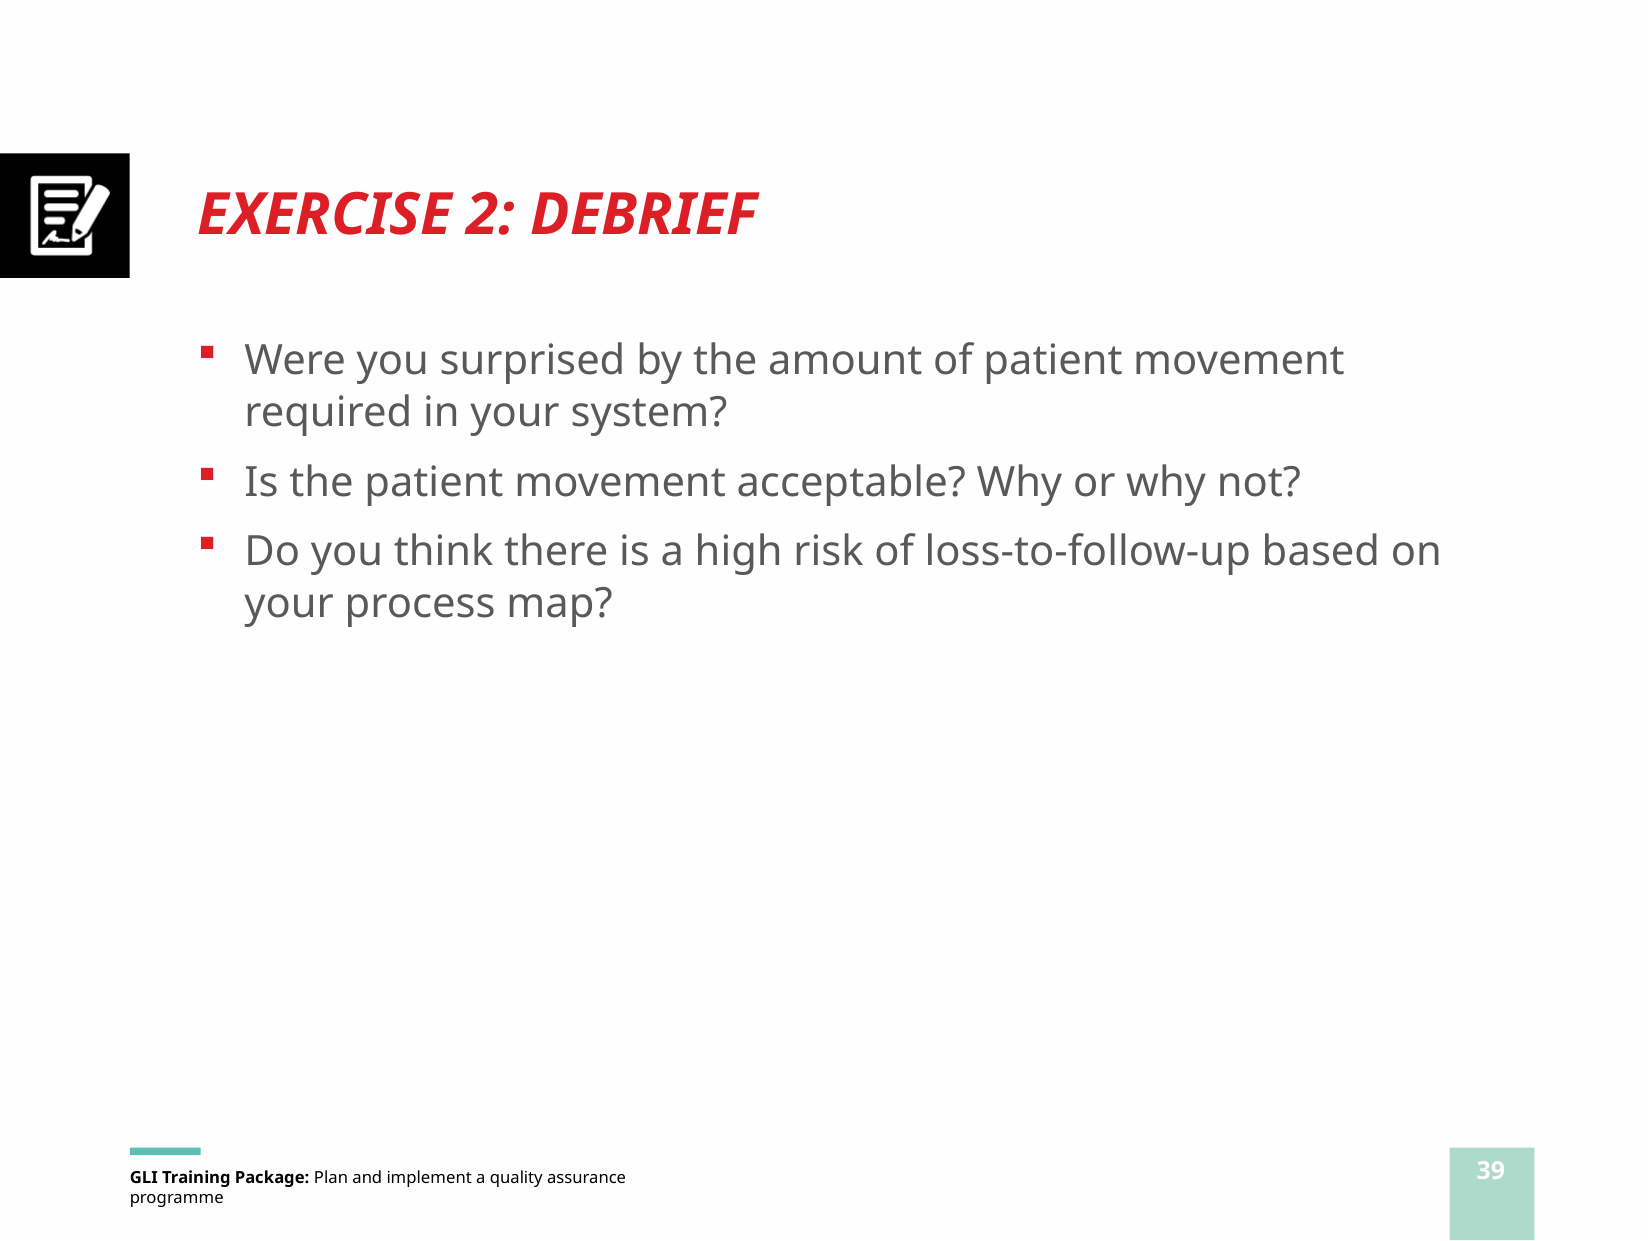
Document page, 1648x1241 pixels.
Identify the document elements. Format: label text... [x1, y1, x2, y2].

picture [12, 158, 122, 270]
list Were you surprised by the amount of patient movement required in your system? Is the patient movement acceptable? Why or why not? Do you think there is a high risk of loss-to-follow-up based on your process map? [197, 330, 1450, 1087]
title EXERCISE 2: DEBRIEF [197, 153, 1450, 278]
